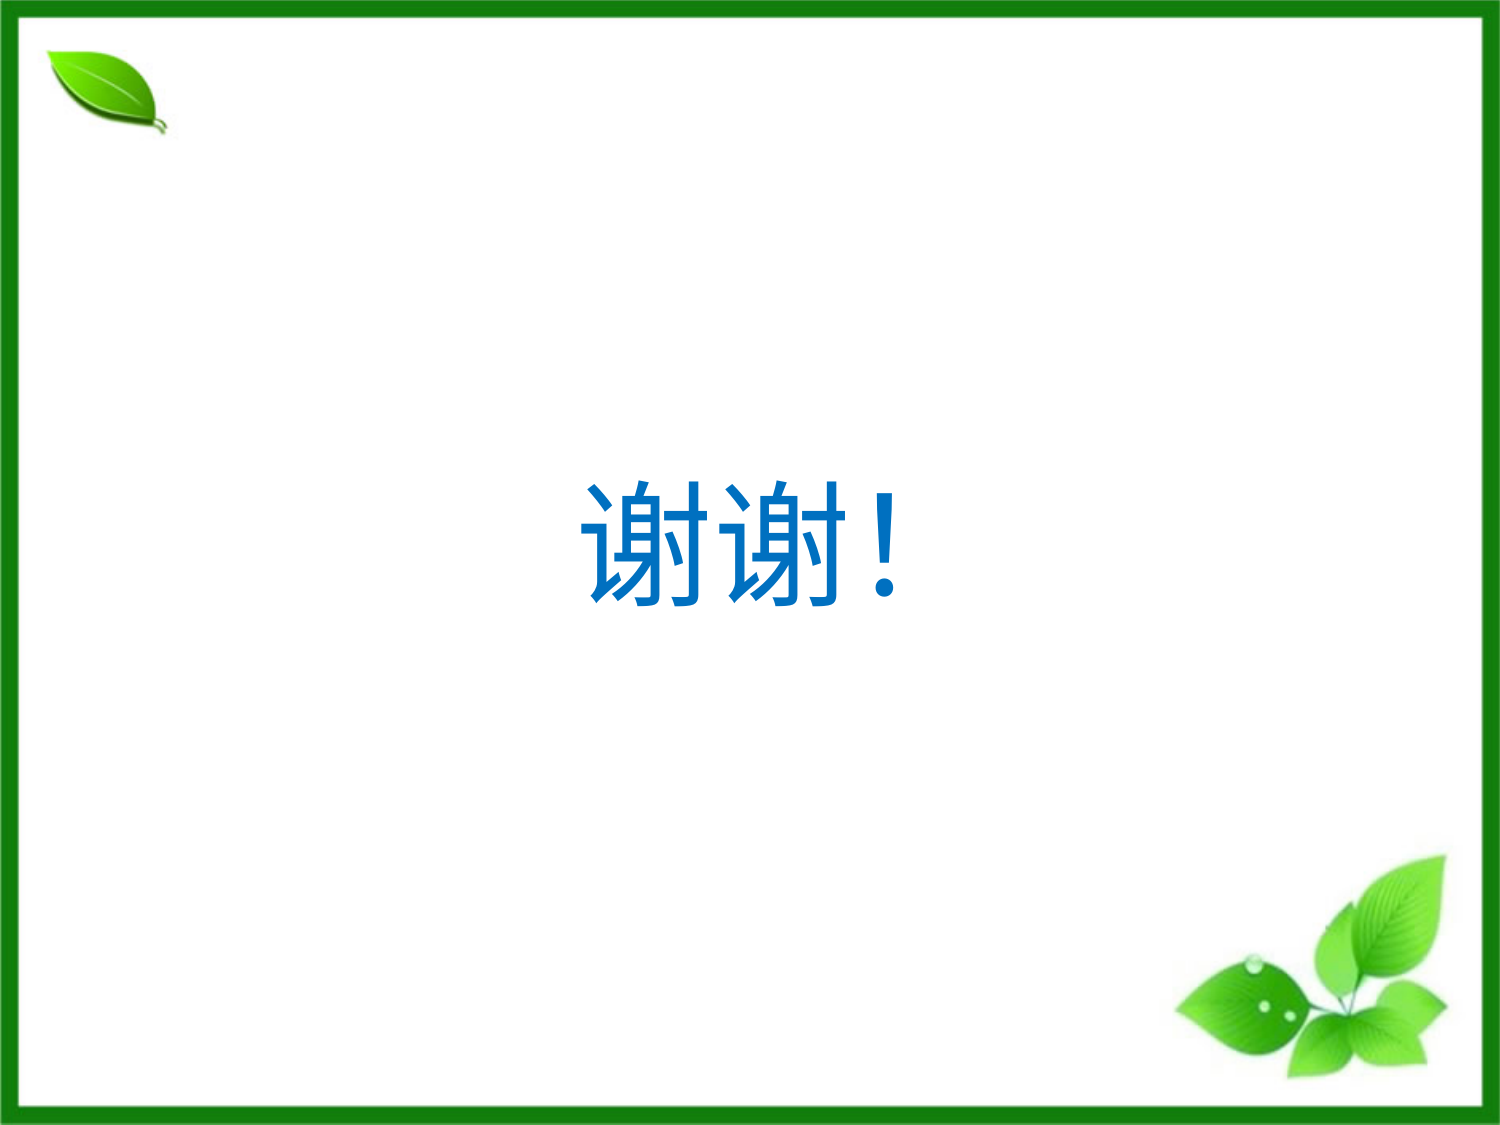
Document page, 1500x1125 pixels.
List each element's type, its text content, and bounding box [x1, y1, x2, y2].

picture [0, 0, 1500, 1125]
text_box 谢谢！ [561, 451, 976, 632]
